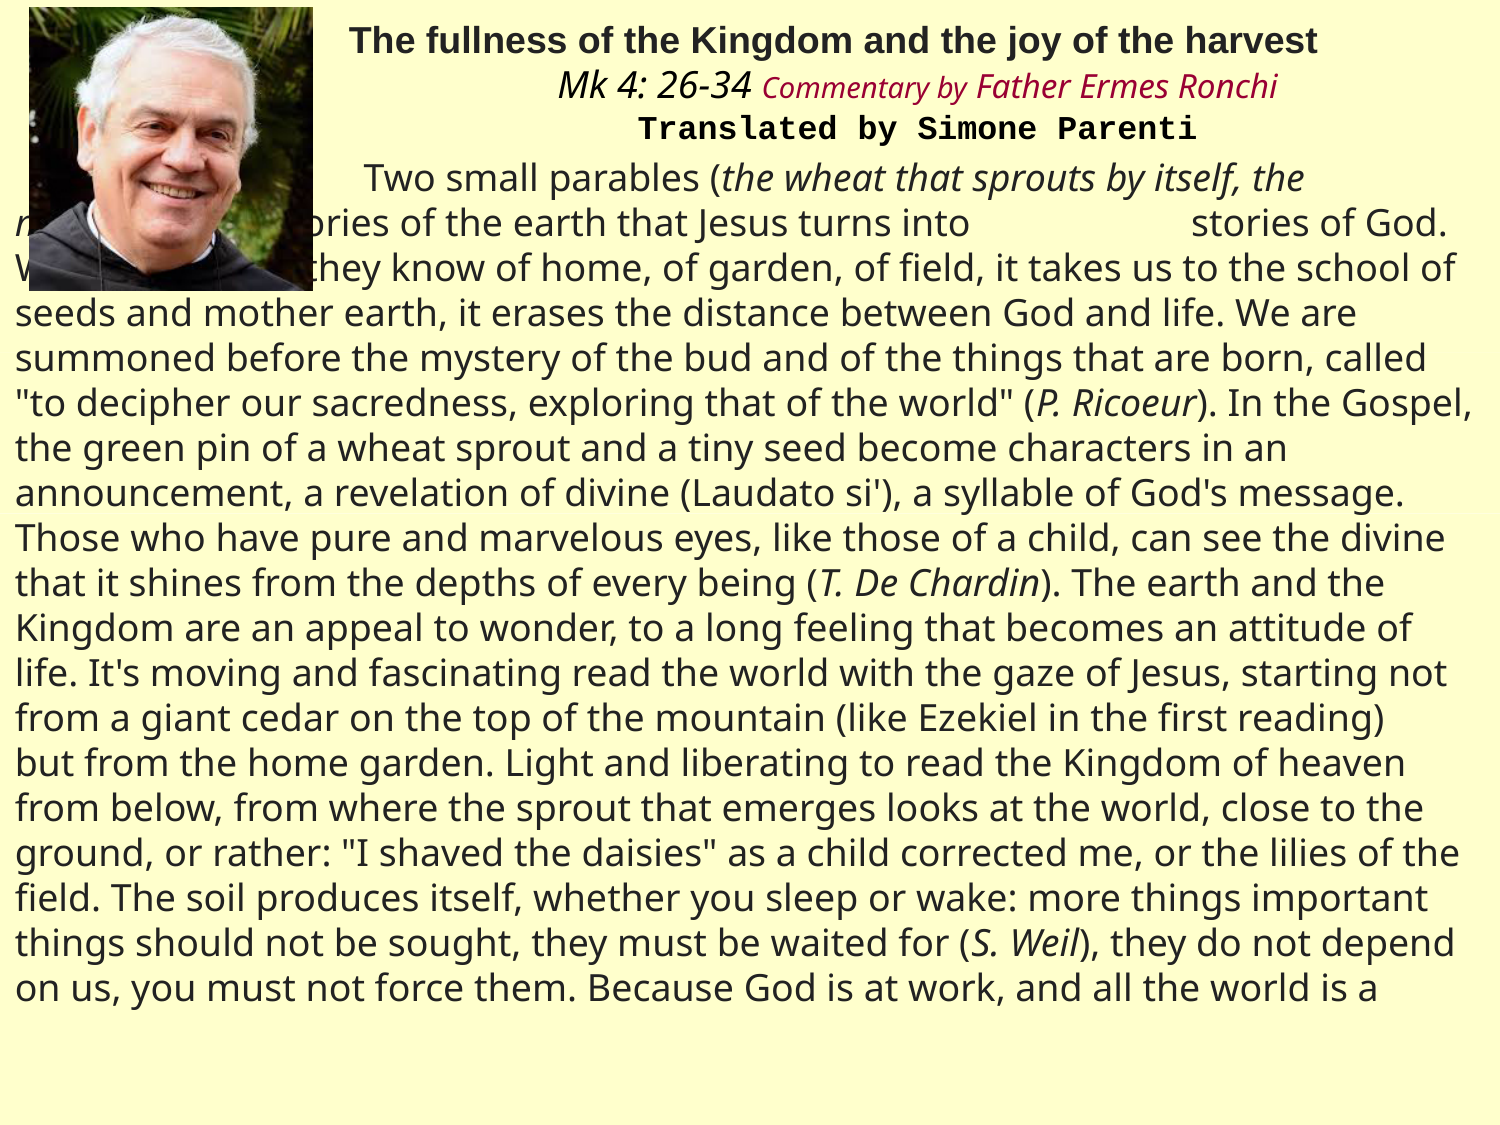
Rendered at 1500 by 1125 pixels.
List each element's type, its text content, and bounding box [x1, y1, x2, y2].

text_box Two small parables (the wheat that sprouts by itself, the mustard seed): stories of the earth that Jesus turns into stories of God. With words that they know of home, of garden, of field, it takes us to the school of seeds and mother earth, it erases the distance between God and life. We are summoned before the mystery of the bud and of the things that are born, called "to decipher our sacredness, exploring that of the world" (P. Ricoeur). In the Gospel, the green pin of a wheat sprout and a tiny seed become characters in an announcement, a revelation of divine (Laudato si'), a syllable of God's message. Those who have pure and marvelous eyes, like those of a child, can see the divine that it shines from the depths of every being (T. De Chardin). The earth and the Kingdom are an appeal to wonder, to a long feeling that becomes an attitude of life. It's moving and fascinating read the world with the gaze of Jesus, starting not from a giant cedar on the top of the mountain (like Ezekiel in the first reading) but from the home garden. Light and liberating to read the Kingdom of heaven from below, from where the sprout that emerges looks at the world, close to the ground, or rather: "I shaved the daisies" as a child corrected me, or the lilies of the field. The soil produces itself, whether you sleep or wake: more things important things should not be sought, they must be waited for (S. Weil), they do not depend on us, you must not force them. Because God is at work, and all the world is a [0, 146, 1500, 1017]
text_box The fullness of the Kingdom and the joy of the harvest Mk 4: 26-34 Commentary by Father Ermes Ronchi Translated by Simone Parenti [313, 9, 1500, 146]
picture [29, 7, 313, 291]
